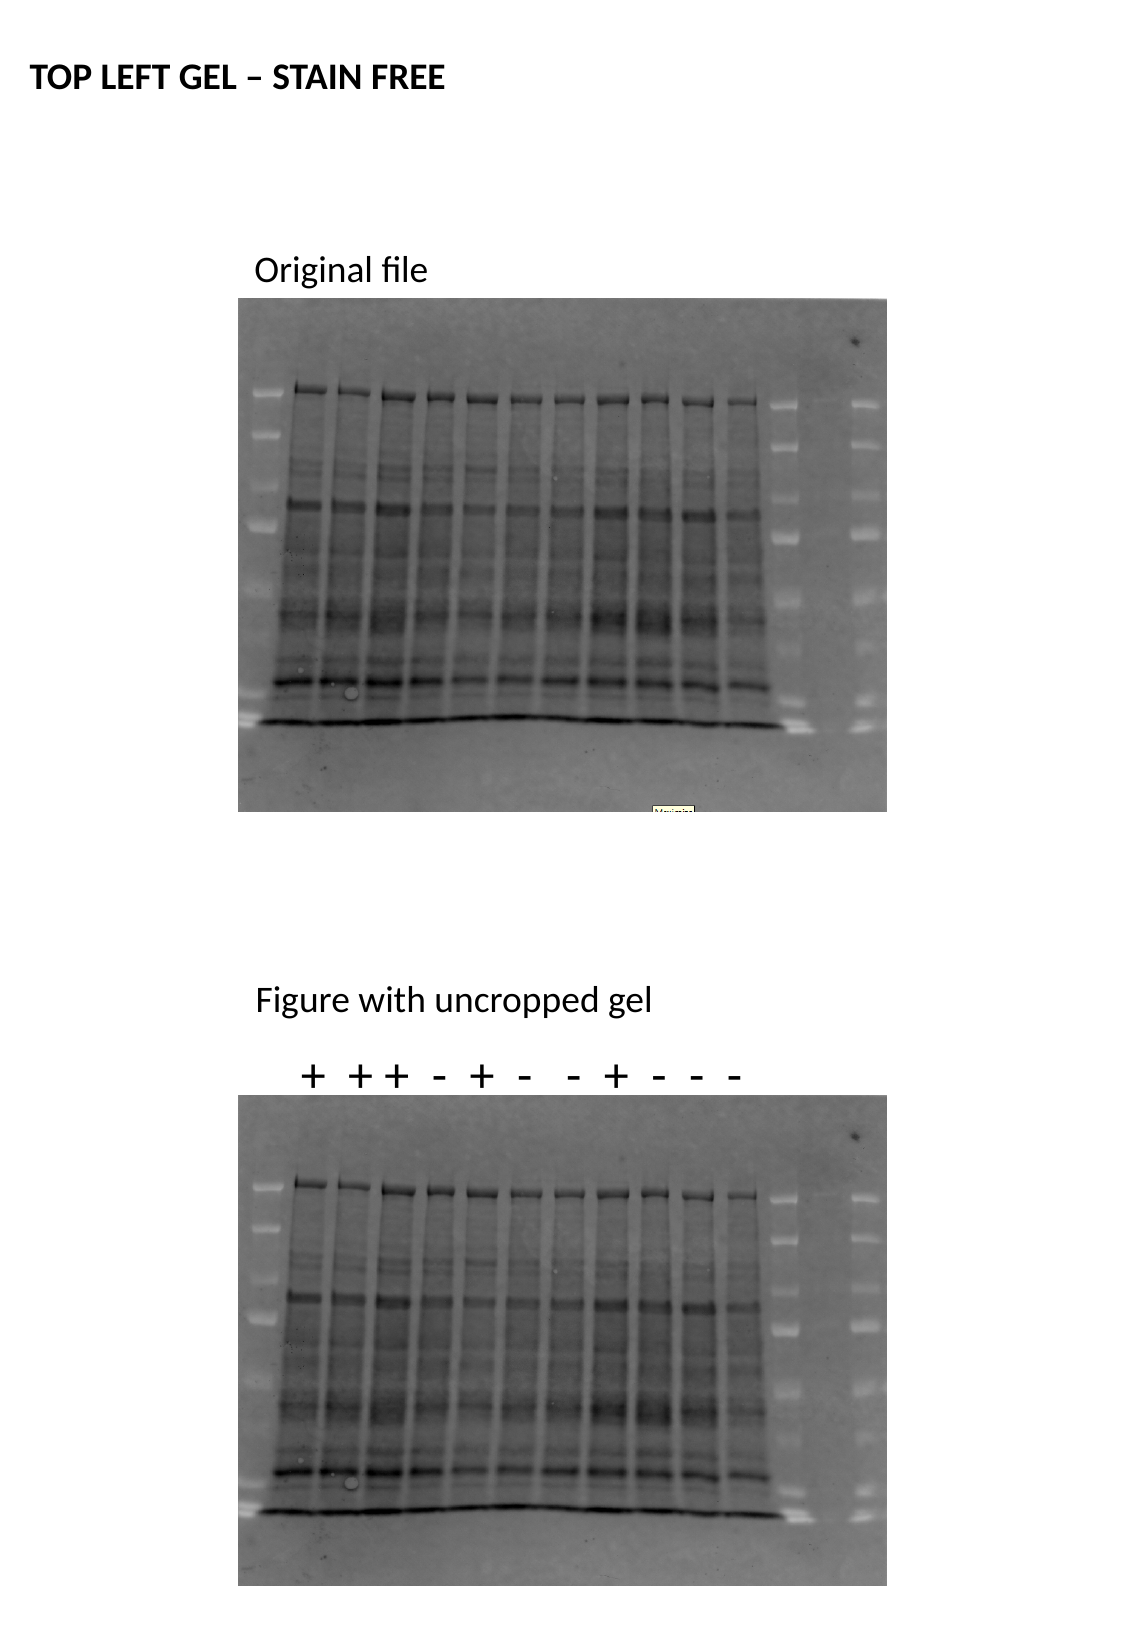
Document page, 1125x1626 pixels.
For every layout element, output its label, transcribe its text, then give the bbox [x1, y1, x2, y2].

text_box Original file [239, 238, 444, 298]
text_box Figure with uncropped gel [240, 967, 669, 1028]
text_box + + + - + - - + - - - [286, 1035, 769, 1095]
picture [238, 298, 887, 812]
text_box TOP LEFT GEL – STAIN FREE [14, 44, 462, 105]
picture [238, 1095, 887, 1586]
